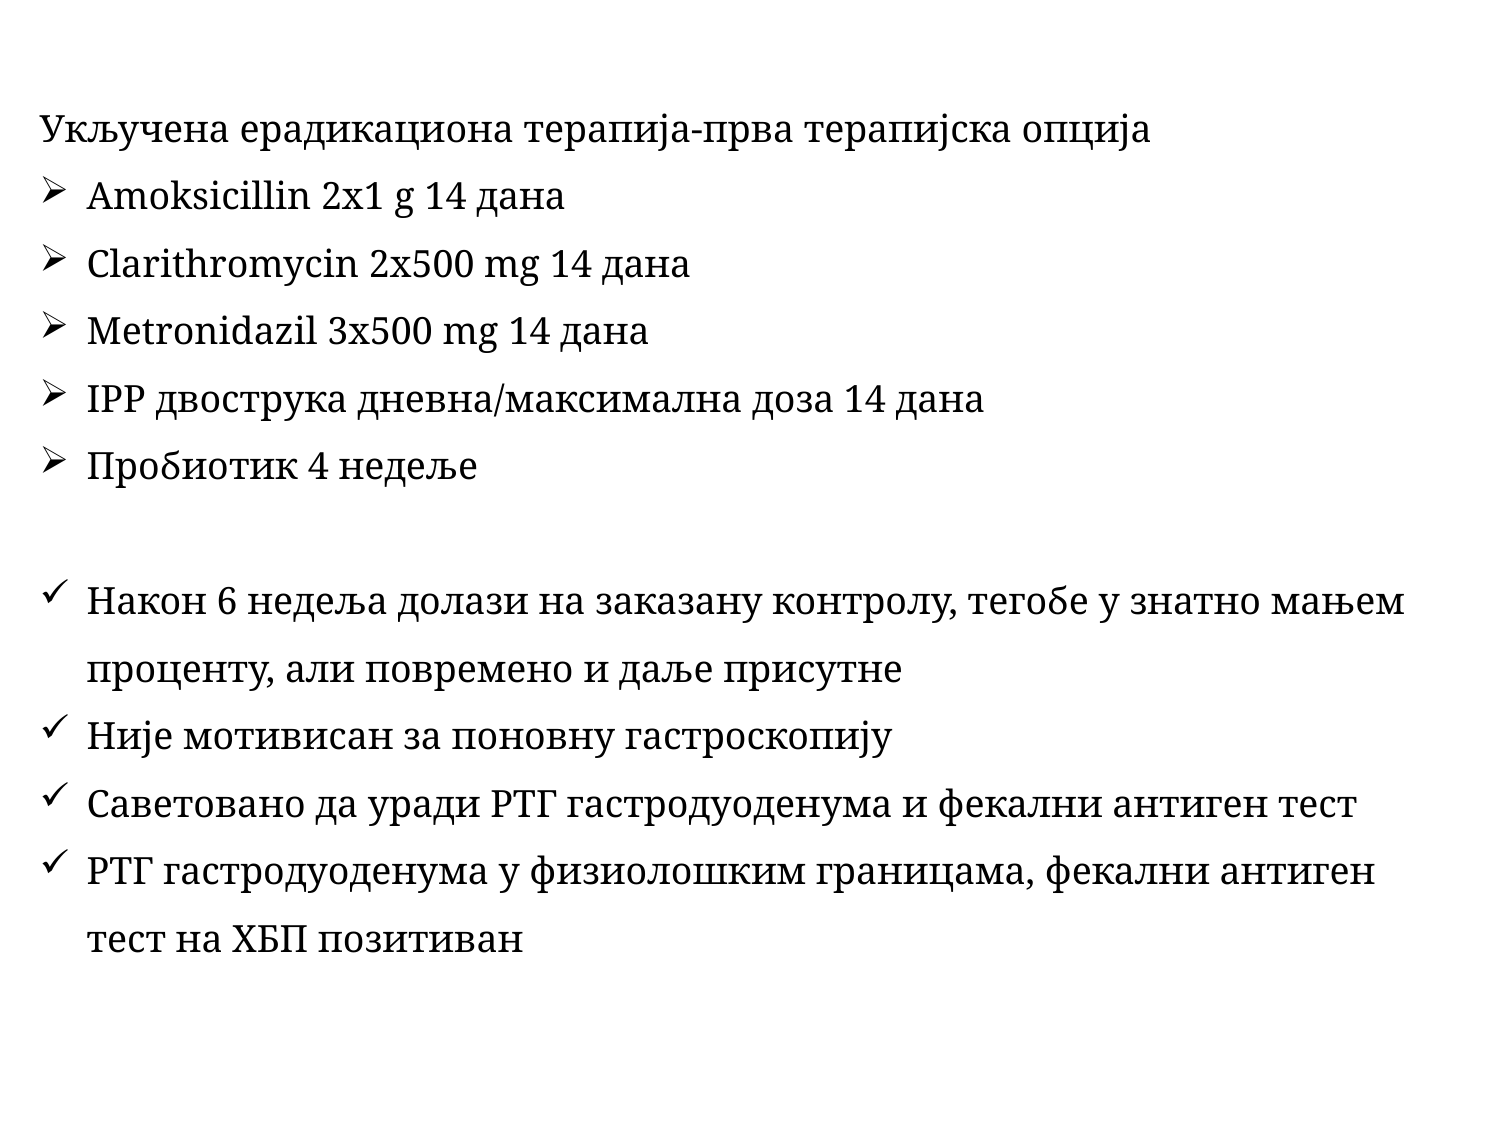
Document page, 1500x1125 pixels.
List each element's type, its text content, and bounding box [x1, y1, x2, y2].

text_box Укључена ерадикациона терапија-прва терапијска опција Amoksicillin 2x1 g 14 дана Clarithromycin 2x500 mg 14 дана Metronidazil 3x500 mg 14 дана IPP двострука дневна/максимална доза 14 дана Пробиотик 4 недеље Након 6 недеља долази на заказану контролу, тегобе у знатно мањем проценту, али повремено и даље присутне Није мотивисан за поновну гастроскопију Саветовано да уради РТГ гастродуоденума и фекални антиген тест РТГ гастродуоденума у физиолошким границама, фекални антиген тест на ХБП позитиван [24, 75, 1463, 1103]
